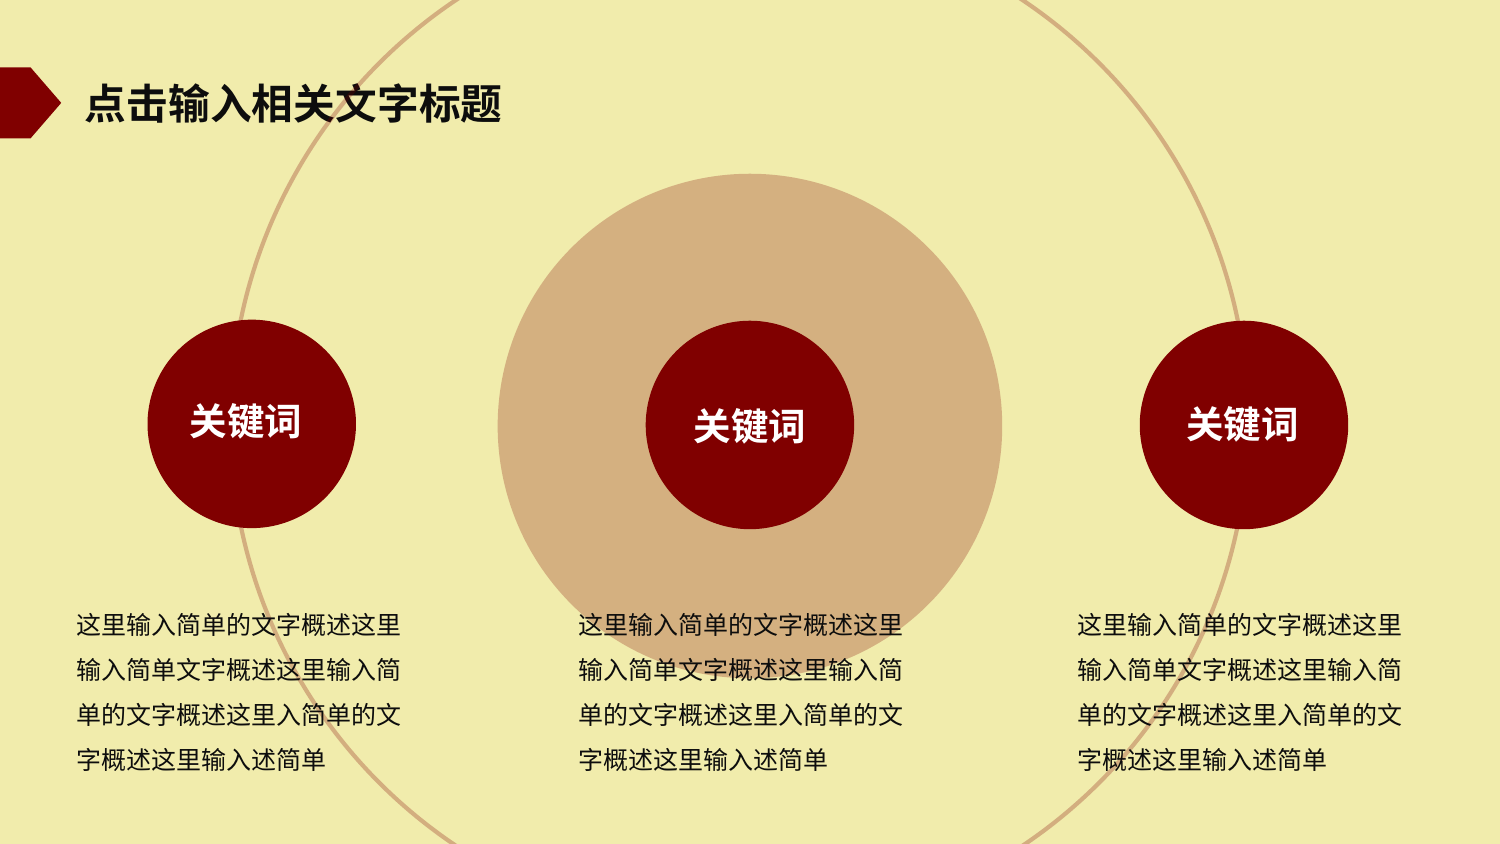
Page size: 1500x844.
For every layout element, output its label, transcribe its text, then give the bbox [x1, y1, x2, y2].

text_box 关键词 [174, 390, 329, 451]
text_box [495, 171, 1005, 600]
text_box 这里输入简单的文字概述这里输入简单文字概述这里输入简单的文字概述这里入简单的文字概述这里输入述简单 [1062, 587, 1434, 782]
text_box 这里输入简单的文字概述这里输入简单文字概述这里输入简单的文字概述这里入简单的文字概述这里输入述简单 [564, 587, 936, 782]
text_box 点击输入相关文字标题 [70, 70, 368, 135]
text_box 关键词 [1171, 393, 1325, 454]
text_box 这里输入简单的文字概述这里输入简单文字概述这里输入简单的文字概述这里入简单的文字概述这里输入述简单 [61, 587, 433, 782]
text_box [145, 317, 359, 531]
text_box 关键词 [679, 395, 833, 456]
text_box [0, 65, 63, 141]
text_box [643, 318, 857, 532]
text_box [239, 0, 1240, 844]
text_box [1137, 318, 1351, 532]
